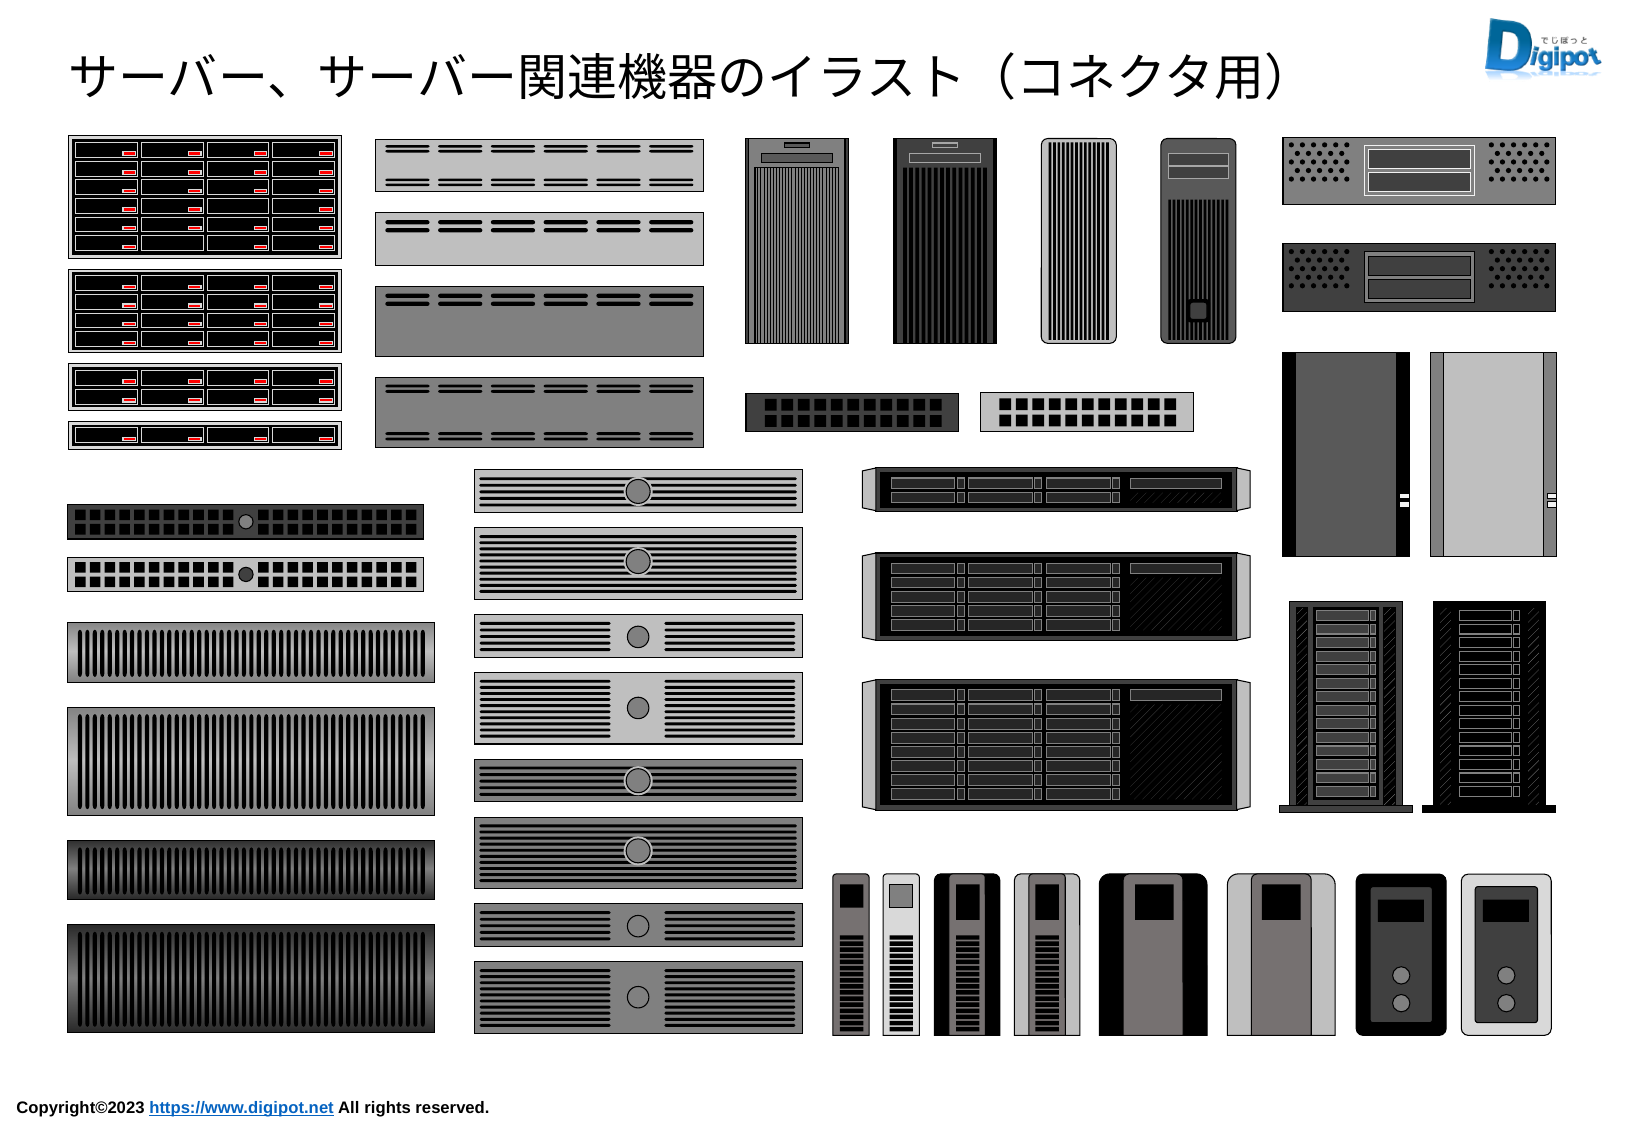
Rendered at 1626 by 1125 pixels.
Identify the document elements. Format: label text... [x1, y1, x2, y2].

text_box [67, 924, 435, 1034]
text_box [68, 421, 342, 450]
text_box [67, 504, 424, 540]
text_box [832, 873, 870, 1036]
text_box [374, 212, 704, 266]
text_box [1429, 351, 1557, 557]
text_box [861, 467, 1251, 512]
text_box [1098, 873, 1208, 1036]
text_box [473, 816, 803, 889]
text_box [68, 839, 435, 900]
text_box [1460, 873, 1552, 1036]
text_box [374, 376, 704, 448]
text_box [1282, 136, 1556, 205]
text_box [861, 679, 1251, 811]
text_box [1355, 873, 1447, 1036]
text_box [883, 873, 920, 1036]
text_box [934, 873, 1000, 1036]
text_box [68, 269, 342, 354]
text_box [68, 363, 342, 411]
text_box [473, 759, 803, 802]
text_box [68, 135, 342, 259]
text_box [67, 706, 435, 816]
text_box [1014, 873, 1081, 1036]
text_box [67, 557, 424, 592]
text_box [473, 527, 803, 600]
picture [1485, 18, 1602, 82]
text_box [1160, 138, 1236, 344]
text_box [473, 469, 803, 513]
text_box サーバー、サーバー関連機器のイラスト（コネクタ用） [53, 38, 1330, 113]
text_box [67, 840, 435, 924]
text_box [473, 903, 803, 947]
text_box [67, 622, 435, 683]
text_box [1422, 601, 1556, 813]
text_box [473, 672, 803, 745]
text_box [374, 286, 704, 357]
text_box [1040, 138, 1117, 344]
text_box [1279, 601, 1413, 813]
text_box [861, 552, 1251, 642]
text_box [979, 392, 1194, 432]
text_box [893, 138, 997, 344]
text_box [1282, 351, 1410, 557]
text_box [473, 961, 803, 1034]
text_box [745, 138, 849, 344]
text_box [473, 614, 803, 658]
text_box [374, 138, 704, 192]
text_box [745, 393, 959, 432]
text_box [1282, 243, 1556, 312]
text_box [1226, 873, 1336, 1036]
